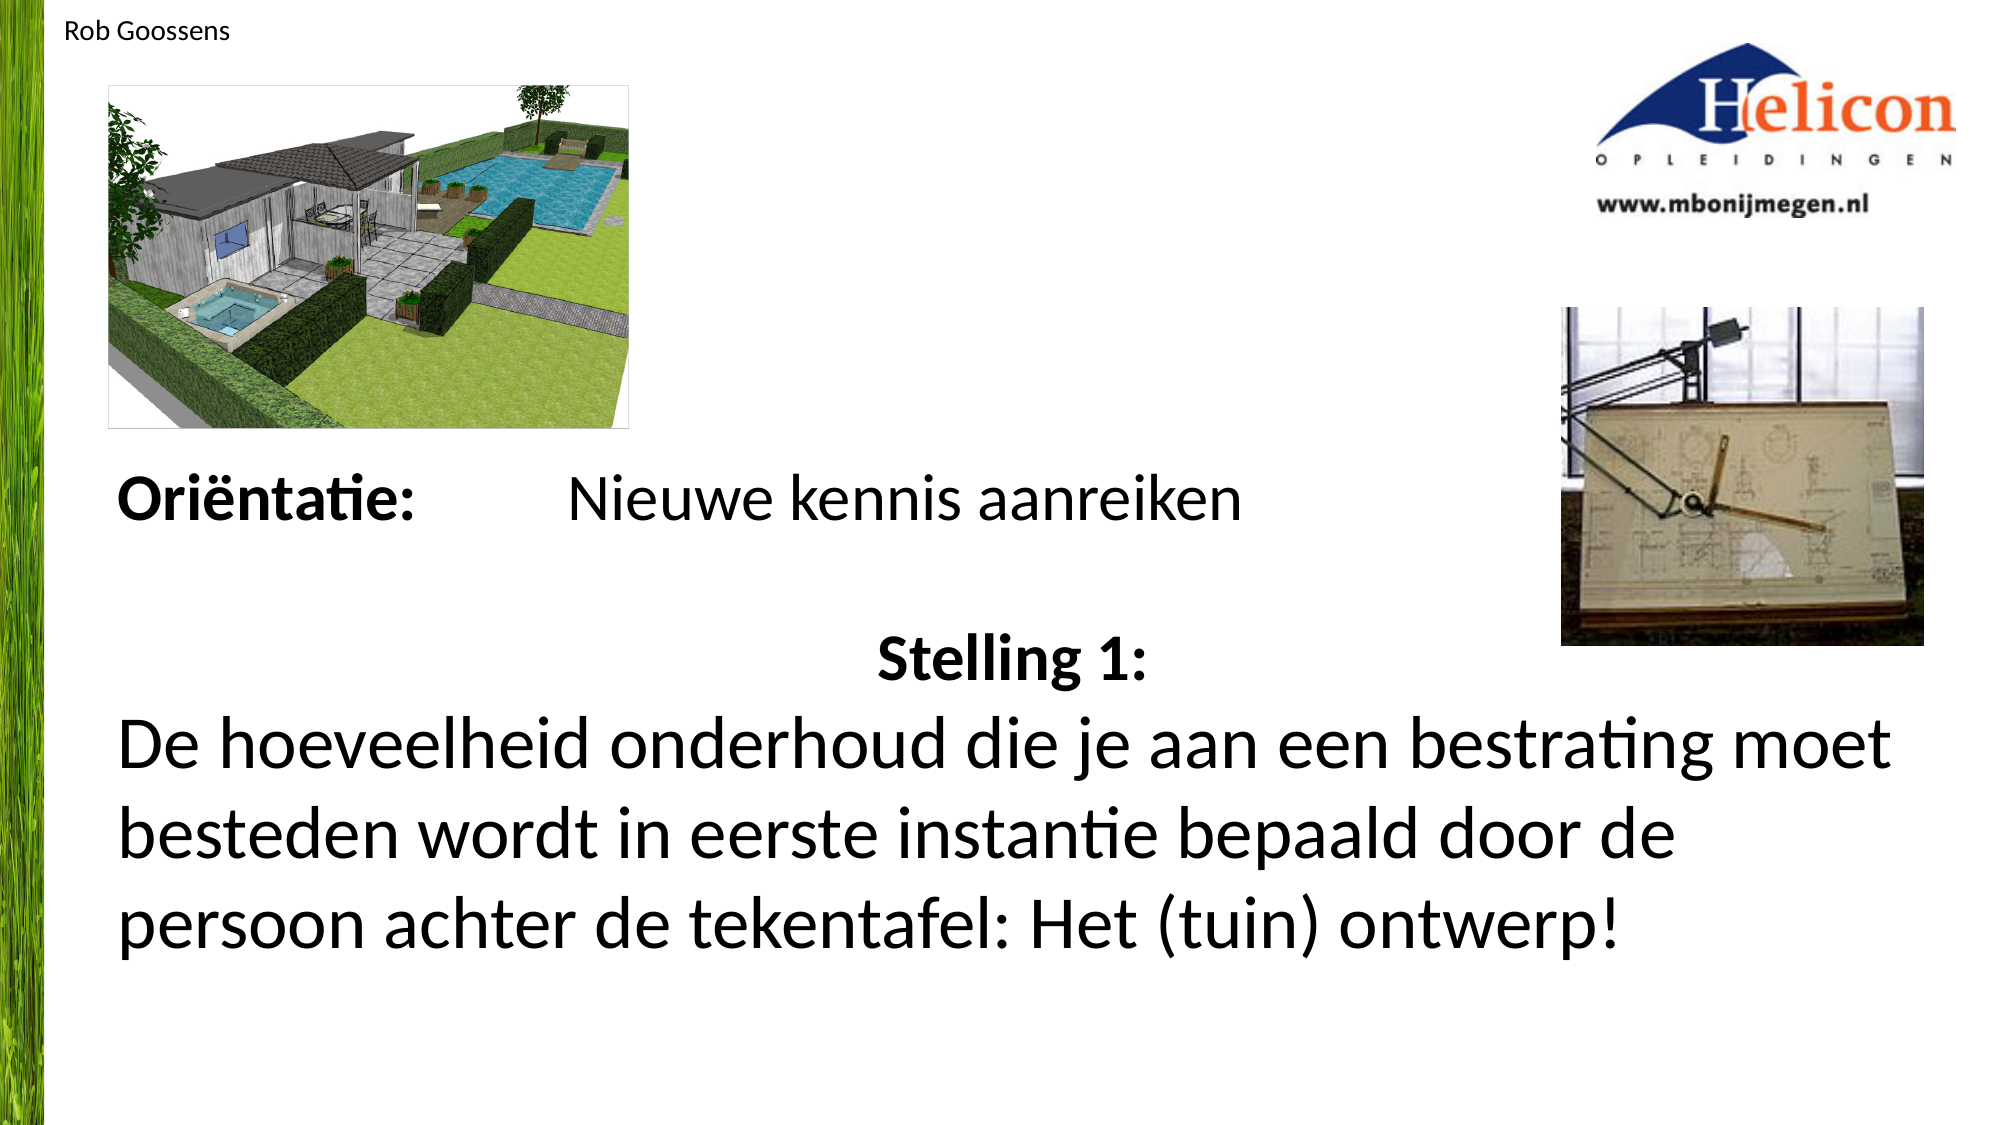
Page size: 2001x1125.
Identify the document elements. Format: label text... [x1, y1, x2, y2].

picture [1596, 43, 1956, 218]
picture [102, 79, 635, 434]
text_box [0, 0, 45, 1125]
text_box Rob Goossens [49, 3, 250, 54]
text_box Oriëntatie: Nieuwe kennis aanreiken Stelling 1: De hoeveelheid onderhoud die je aan een bestrating moet besteden wordt in eerste instantie bepaald door de persoon achter de tekentafel: Het (tuin) ontwerp! [102, 446, 1924, 971]
picture [1561, 307, 1924, 646]
